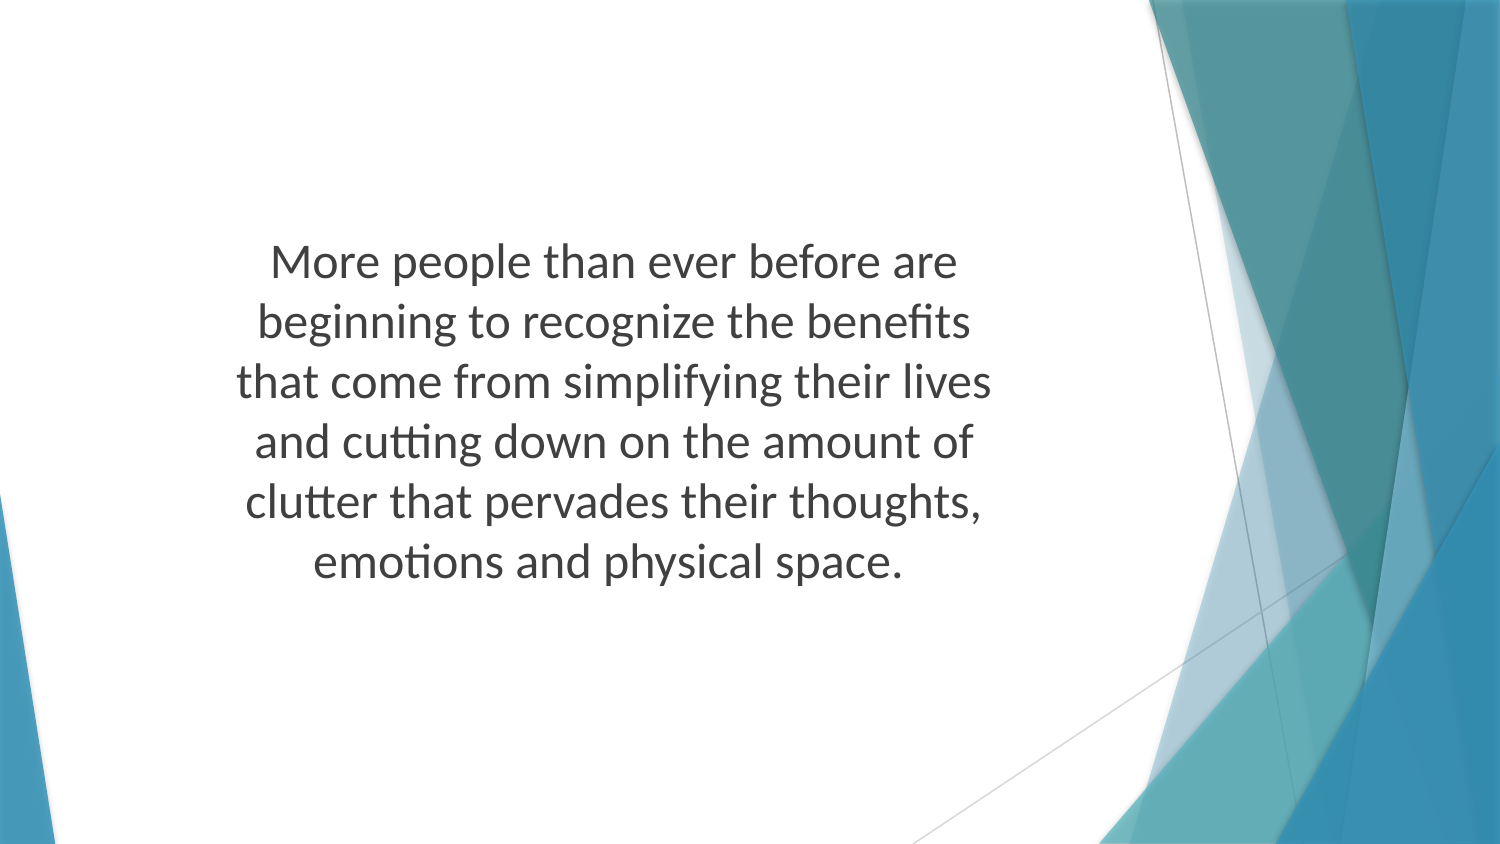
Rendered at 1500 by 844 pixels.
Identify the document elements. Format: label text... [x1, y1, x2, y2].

list More people than ever before are beginning to recognize the benefits that come from simplifying their lives and cutting down on the amount of clutter that pervades their thoughts, emotions and physical space. [218, 221, 1010, 635]
